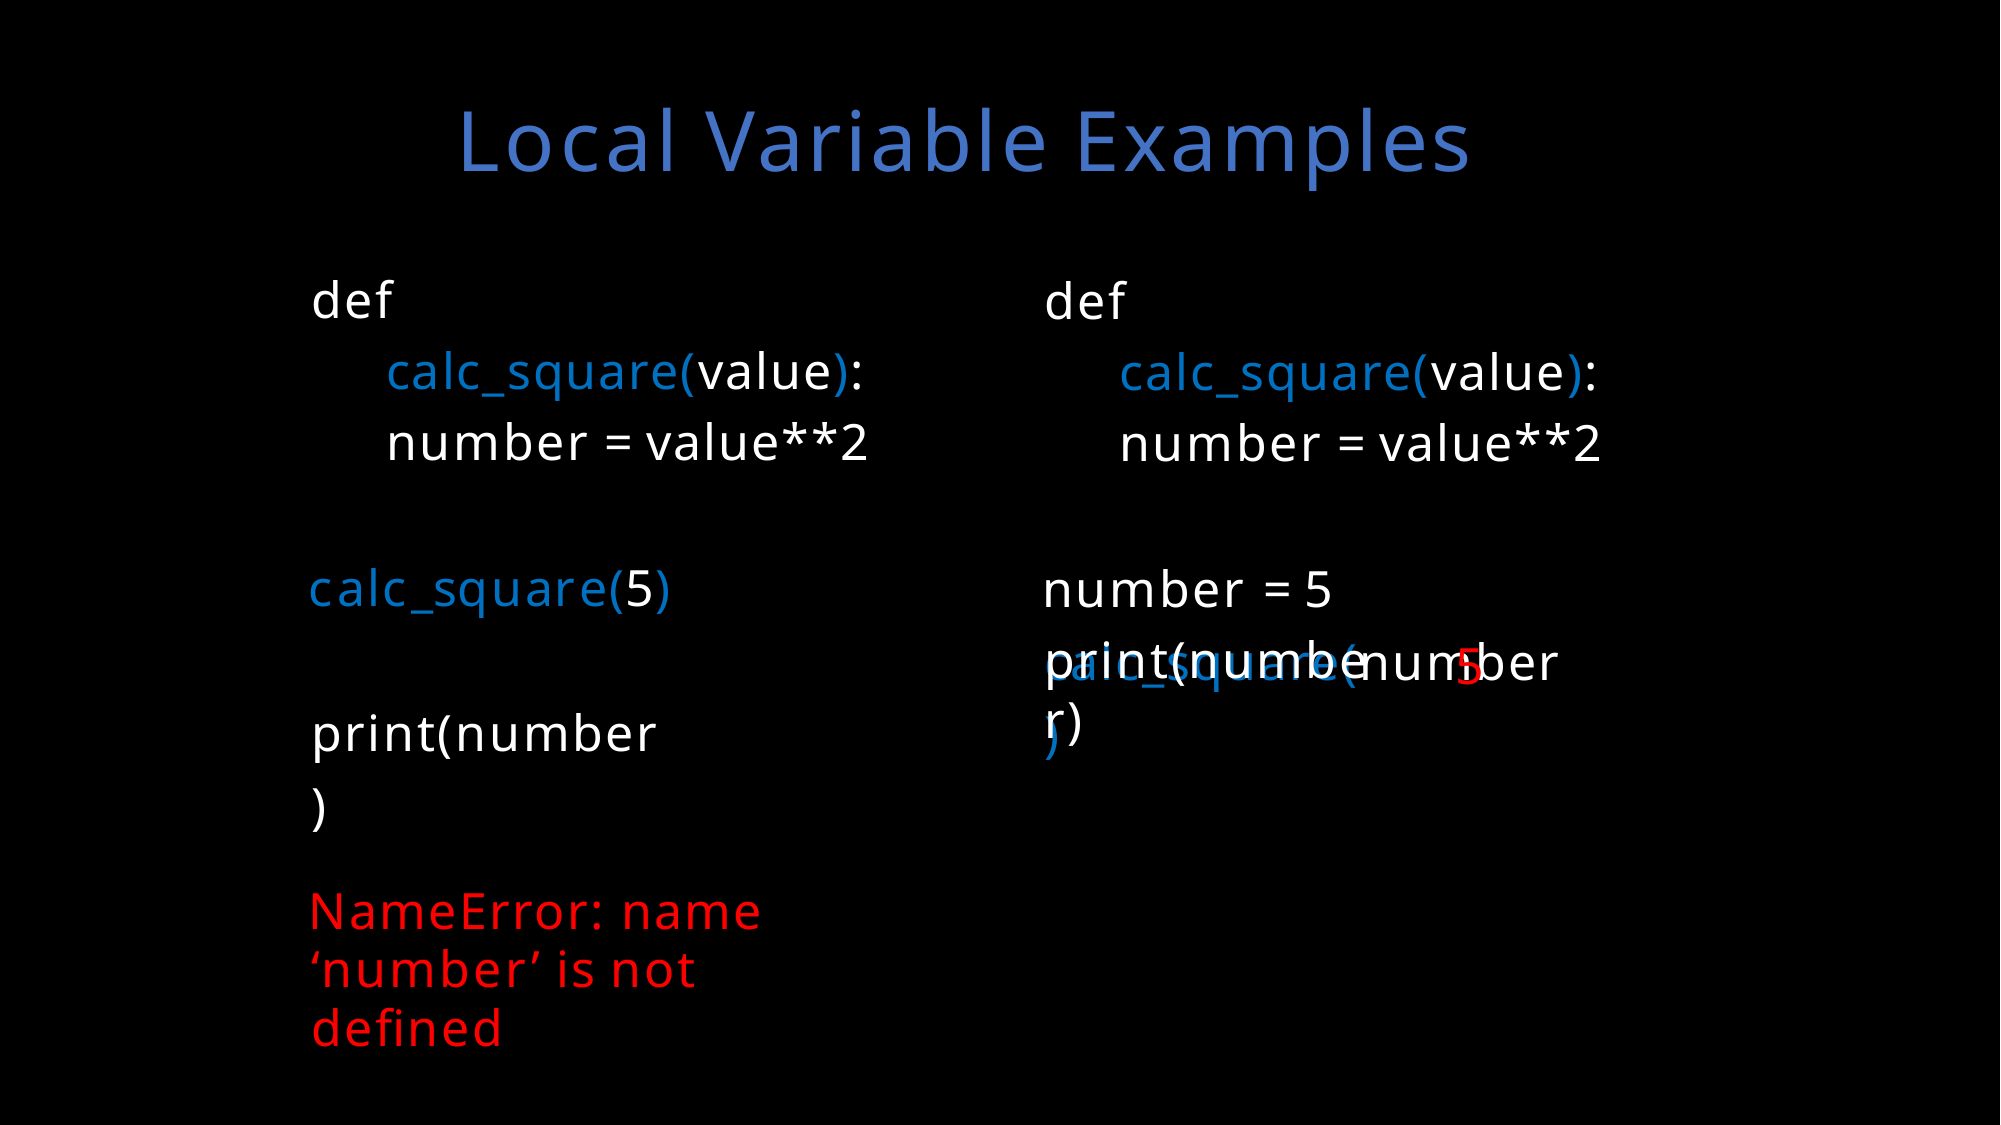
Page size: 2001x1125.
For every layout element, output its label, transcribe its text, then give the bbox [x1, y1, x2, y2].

text_box def calc_square(value): number = value**2 calc_square(5) print(number) NameError: name ‘number’ is not defined [308, 255, 886, 1057]
text_box 5 [1453, 632, 1487, 695]
text_box print(number) [1042, 626, 1384, 749]
title Local Variable Examples [454, 41, 1546, 232]
text_box def calc_square(value): number = value**2 number = 5 calc_square(number) [1042, 256, 1619, 763]
